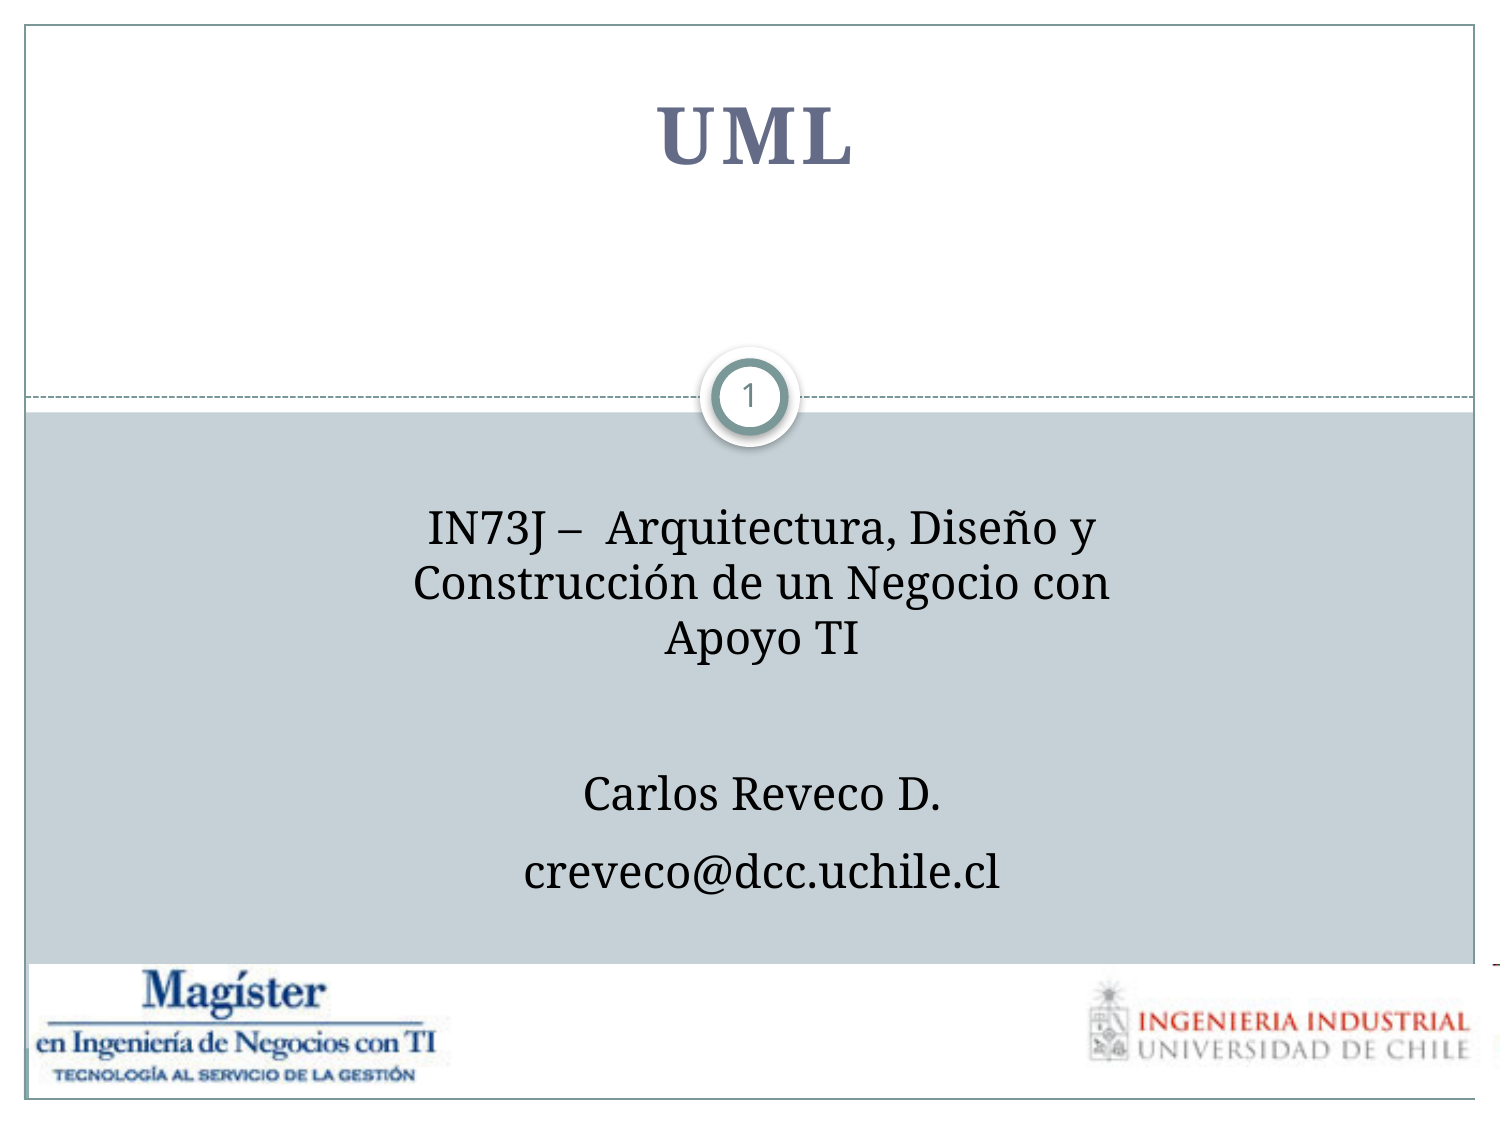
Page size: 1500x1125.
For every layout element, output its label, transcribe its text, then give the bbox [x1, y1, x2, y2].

slide_number 1 [712, 360, 788, 434]
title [29, 963, 1500, 1099]
text_box IN73J – Arquitectura, Diseño y Construcción de un Negocio con Apoyo TI Carlos Reveco D. creveco@dcc.uchile.cl [395, 491, 1129, 905]
subtitle UML [230, 78, 1281, 366]
